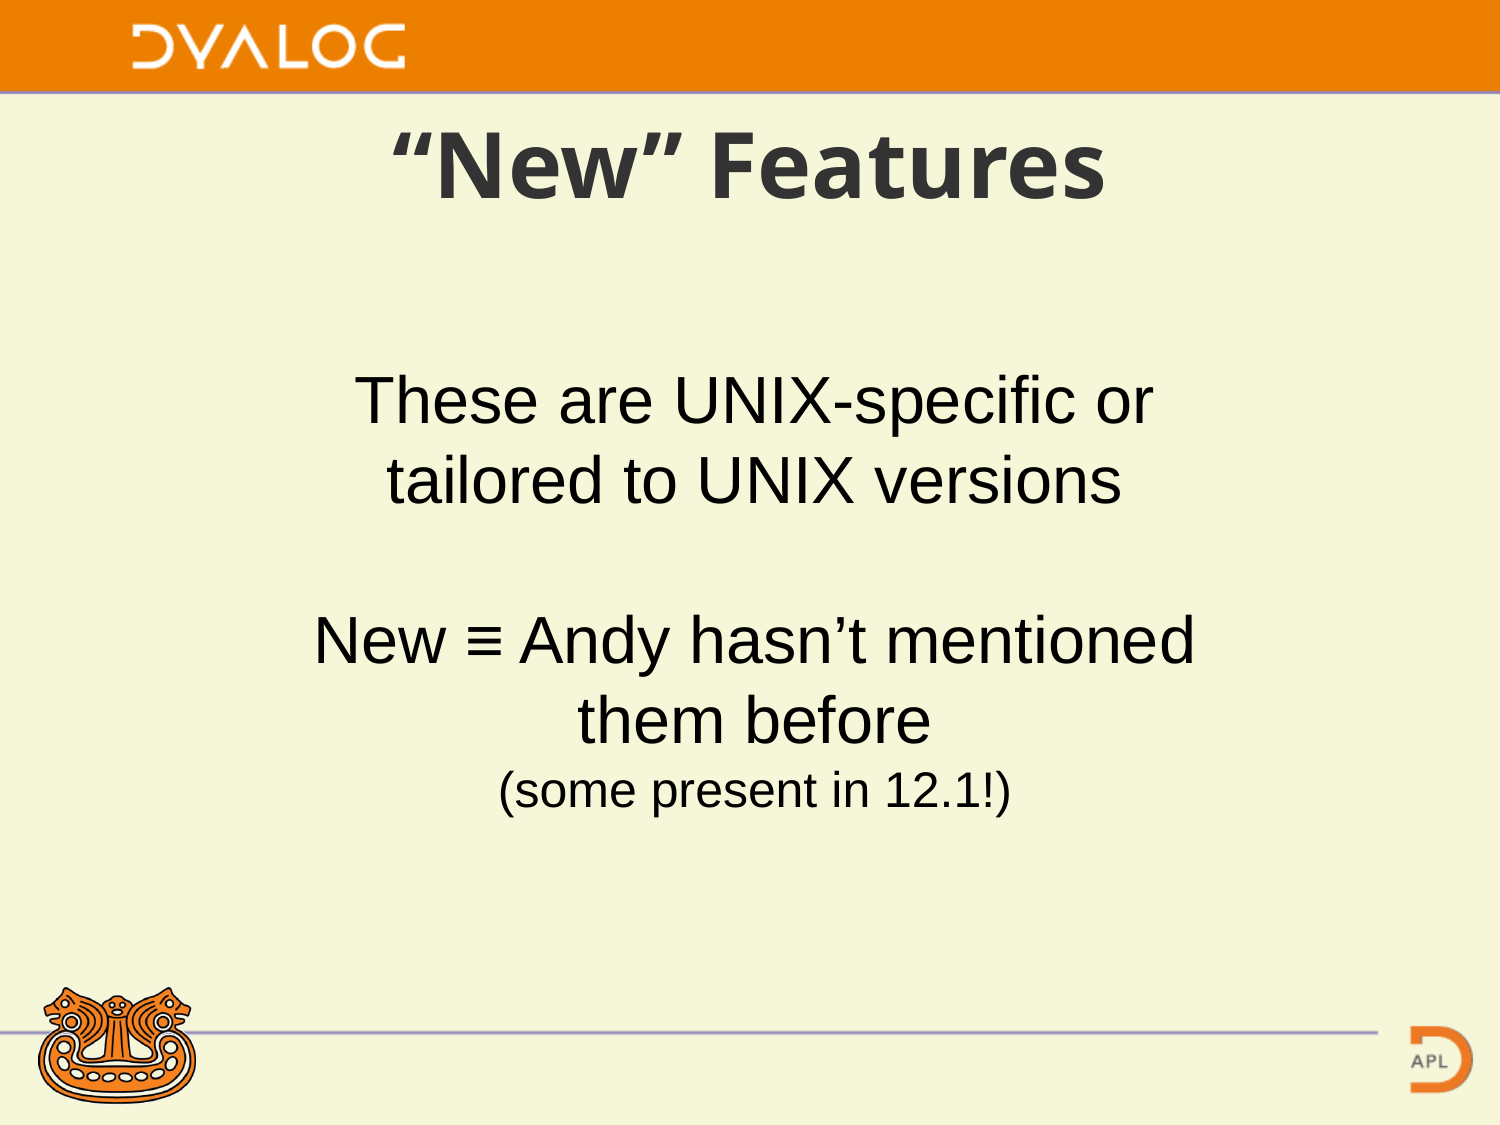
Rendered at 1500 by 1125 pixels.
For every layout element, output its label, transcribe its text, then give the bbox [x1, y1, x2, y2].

title “New” Features [112, 99, 1388, 288]
picture [0, 0, 1500, 1125]
subtitle These are UNIX-specific or tailored to UNIX versions New ≡ Andy hasn’t mentioned them before (some present in 12.1!) [230, 349, 1281, 933]
